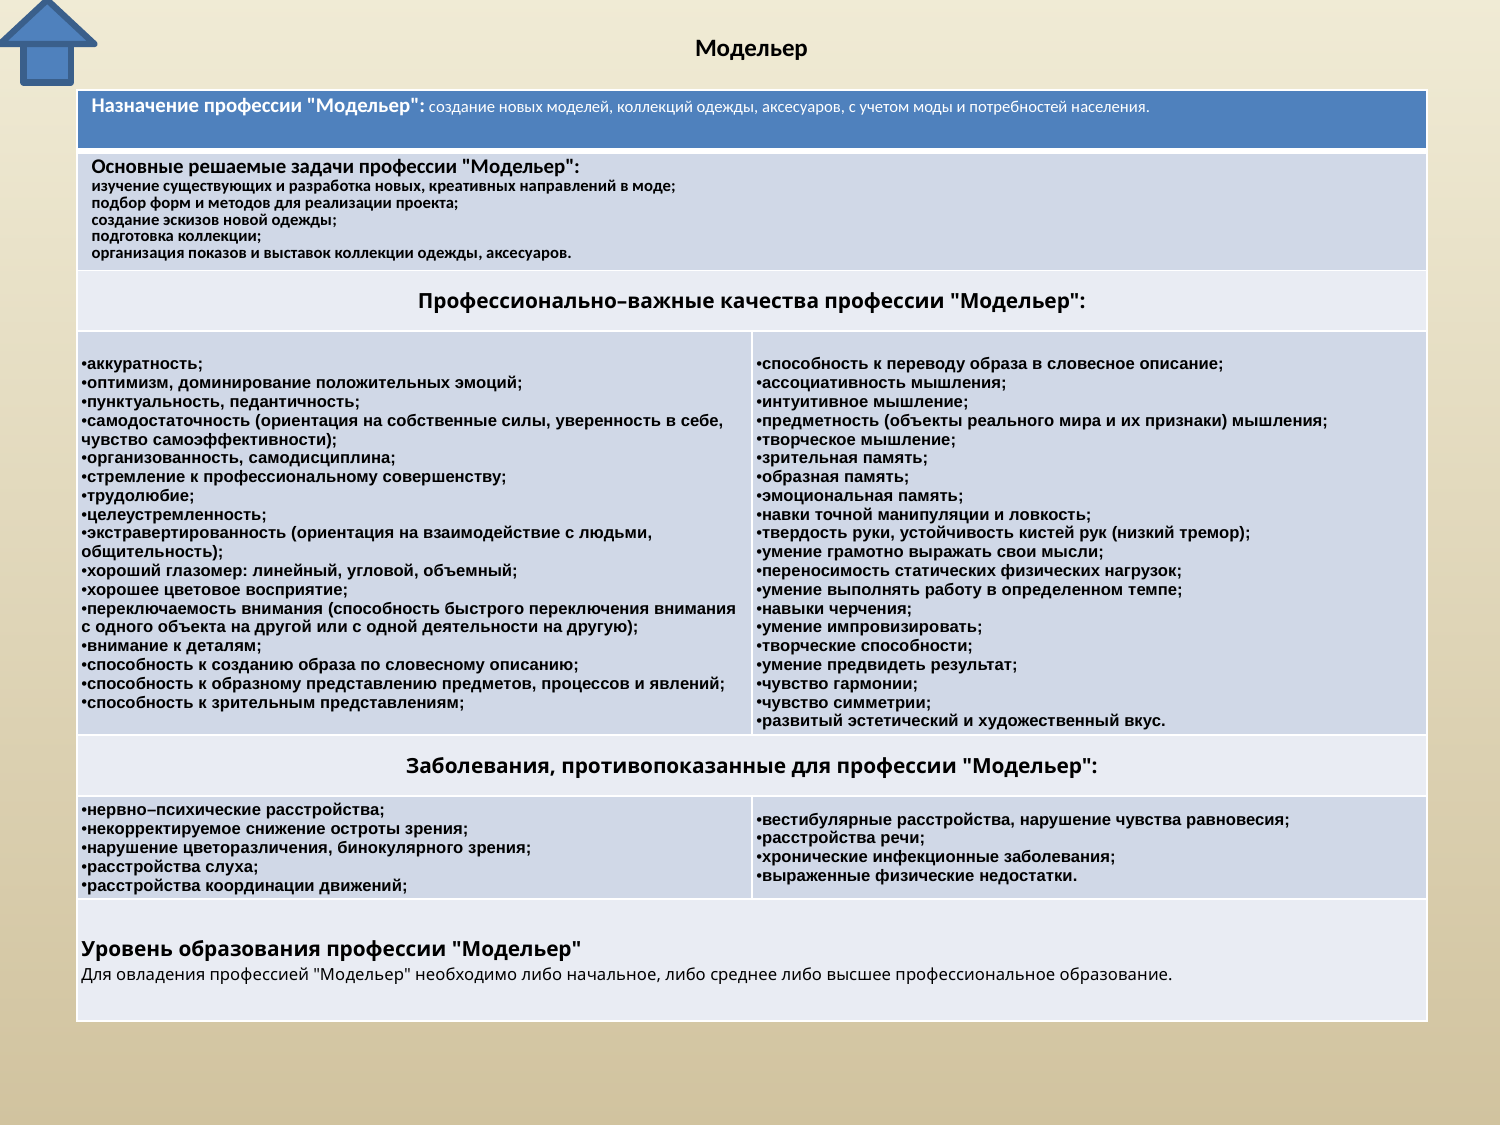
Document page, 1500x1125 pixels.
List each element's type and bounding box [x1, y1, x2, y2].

table_cell [78, 736, 1426, 795]
table_cell [78, 271, 1426, 330]
table_cell [78, 332, 751, 734]
table_cell [78, 900, 1426, 1020]
text_box [0, 0, 94, 82]
table_cell [78, 797, 751, 898]
table_cell [753, 797, 1426, 898]
table_header [78, 91, 1426, 148]
title [76, 0, 1427, 89]
table_cell [78, 154, 1426, 270]
table_cell [753, 332, 1426, 734]
